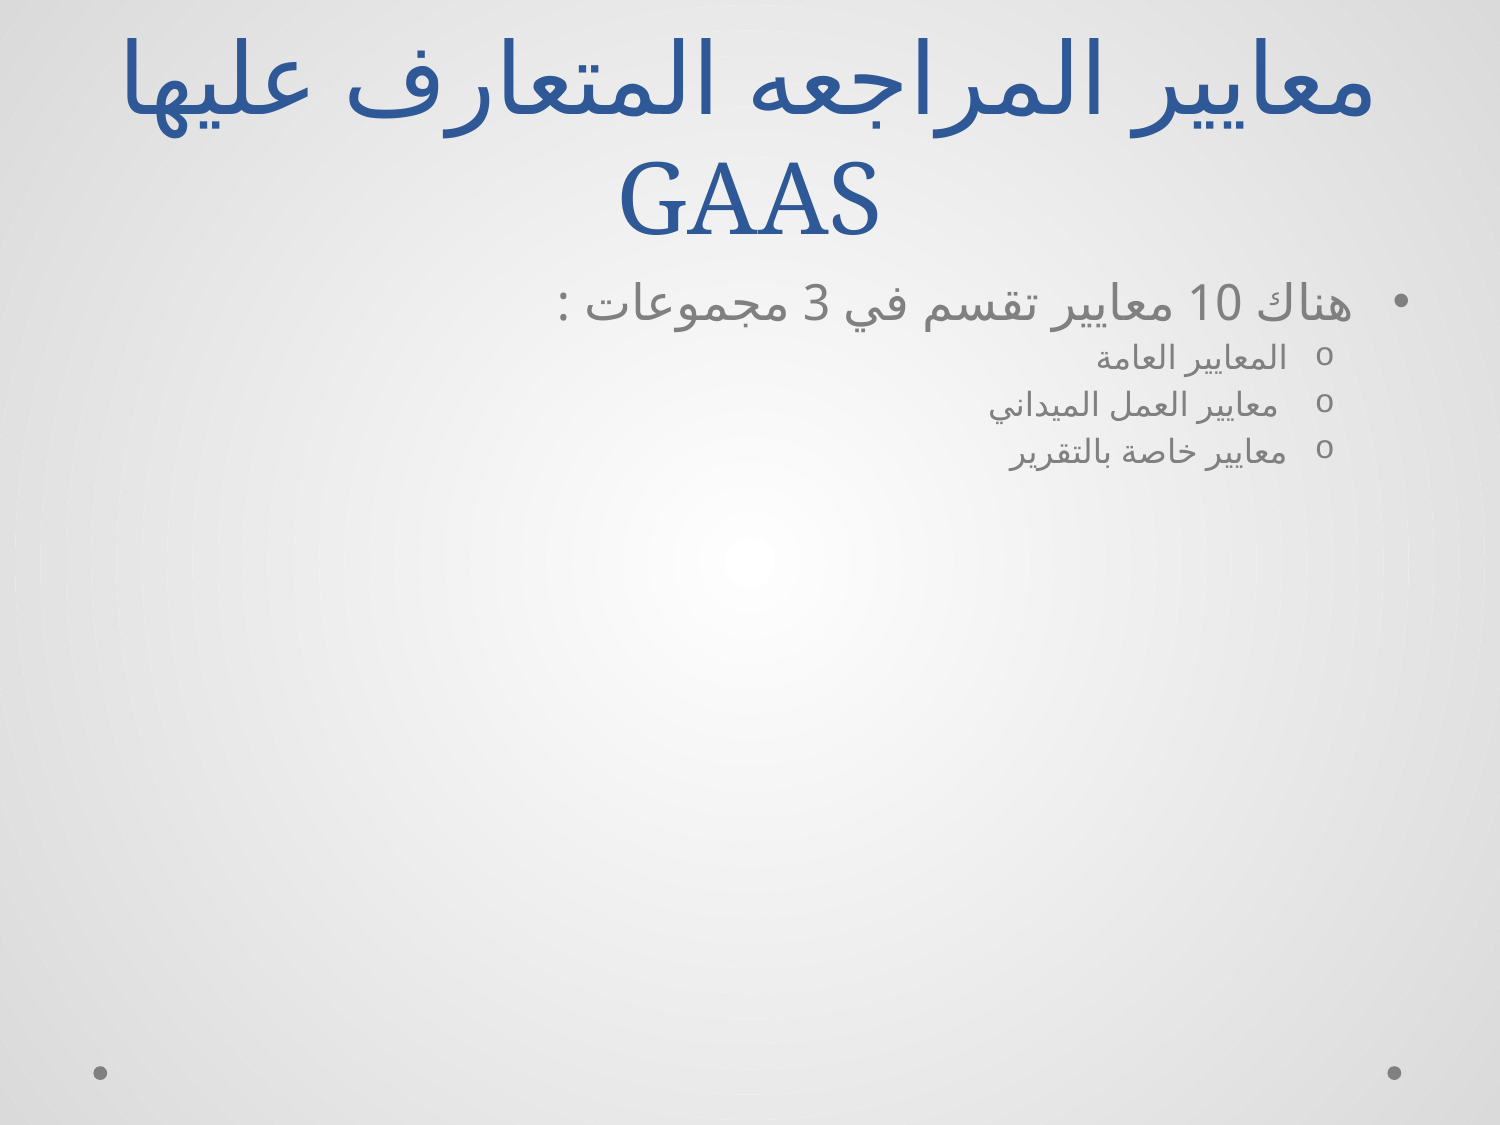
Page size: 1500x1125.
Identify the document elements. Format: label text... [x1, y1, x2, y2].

list هناك 10 معايير تقسم في 3 مجموعات : المعايير العامة معايير العمل الميداني معايير خاصة بالتقرير [75, 262, 1425, 1005]
title معايير المراجعه المتعارف عليها GAAS [75, 0, 1425, 262]
